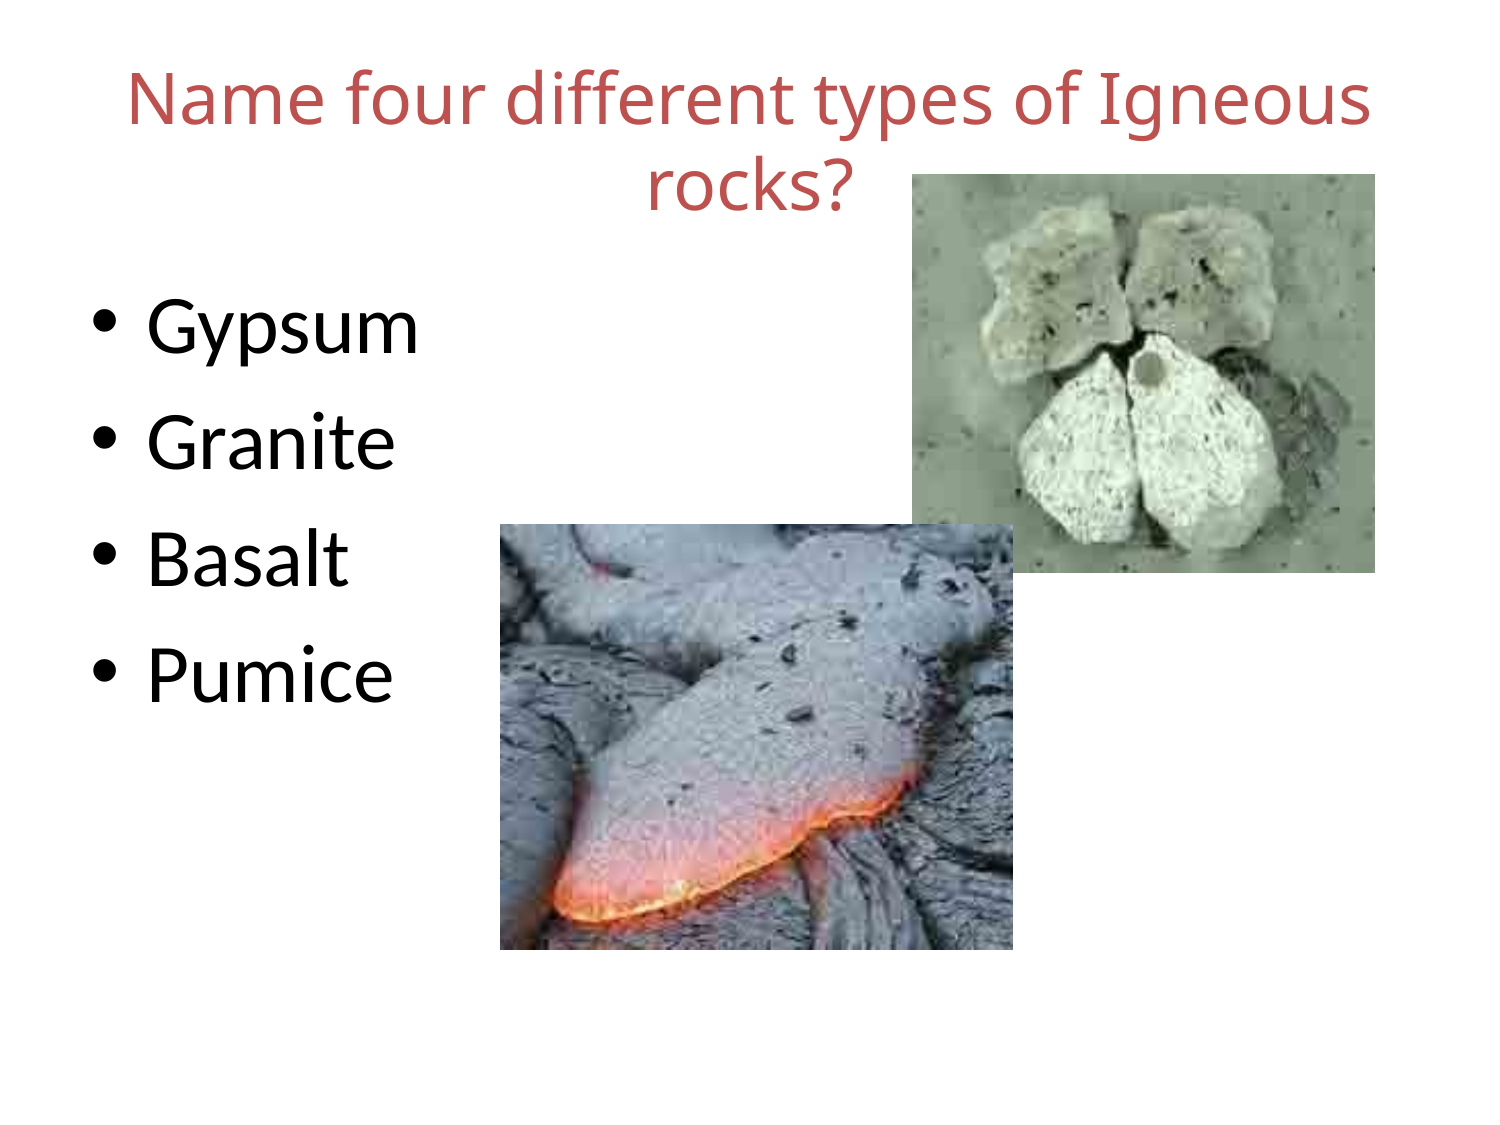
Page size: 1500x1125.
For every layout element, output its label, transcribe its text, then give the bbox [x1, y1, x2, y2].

picture [499, 174, 1376, 951]
list Gypsum Granite Basalt Pumice [75, 262, 1425, 1005]
title Name four different types of Igneous rocks? [75, 45, 1425, 233]
